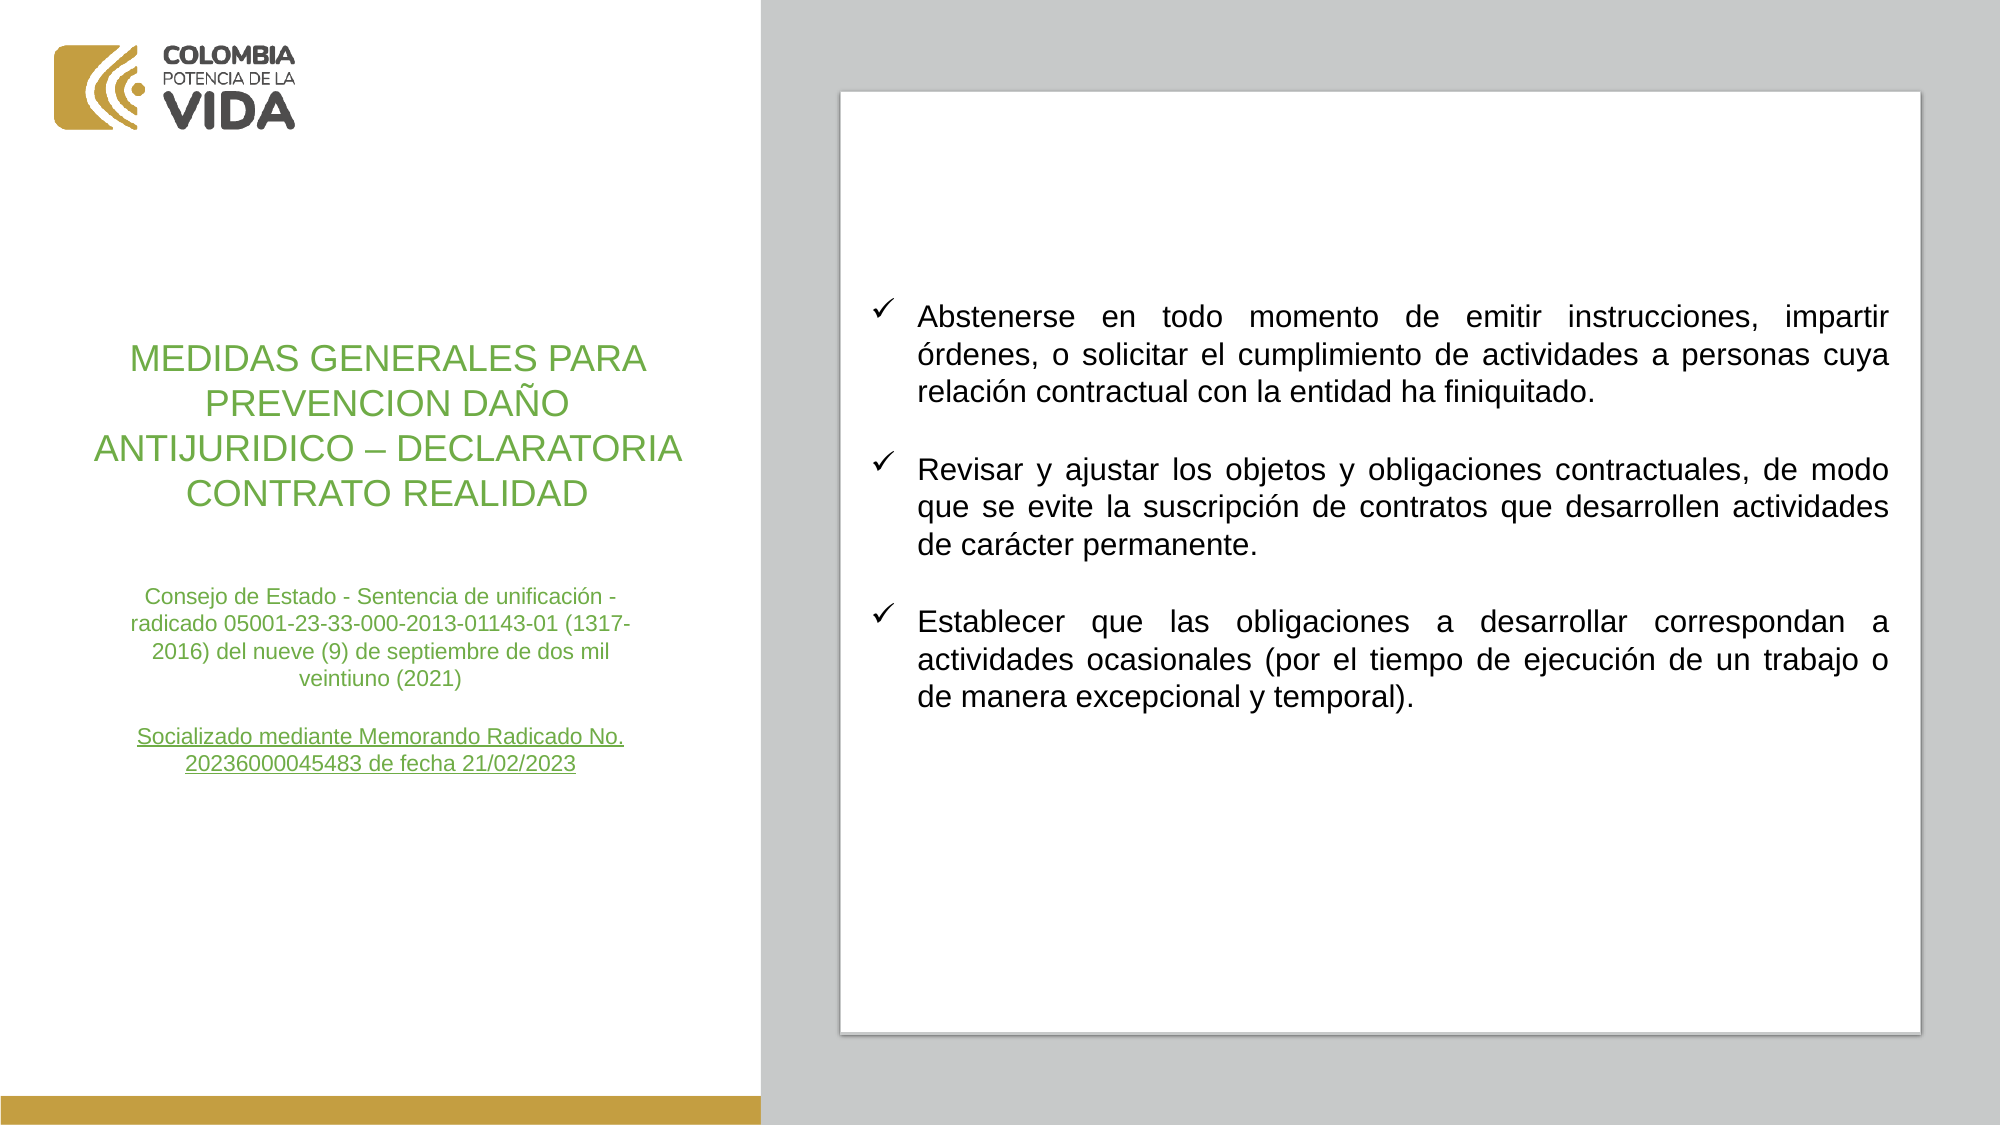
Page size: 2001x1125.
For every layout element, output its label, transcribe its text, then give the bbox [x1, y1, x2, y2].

text_box Consejo de Estado - Sentencia de unificación - radicado 05001-23-33-000-2013-01143-01 (1317-2016) del nueve (9) de septiembre de dos mil veintiuno (2021)​ Socializado mediante Memorando Radicado No. 20236000045483 de fecha 21/02/2023 [105, 580, 655, 777]
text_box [760, 0, 2000, 1125]
picture [0, 0, 760, 1125]
text_box MEDIDAS GENERALES PARA PREVENCION DAÑO ANTIJURIDICO – DECLARATORIA CONTRATO REALIDAD [79, 332, 694, 514]
